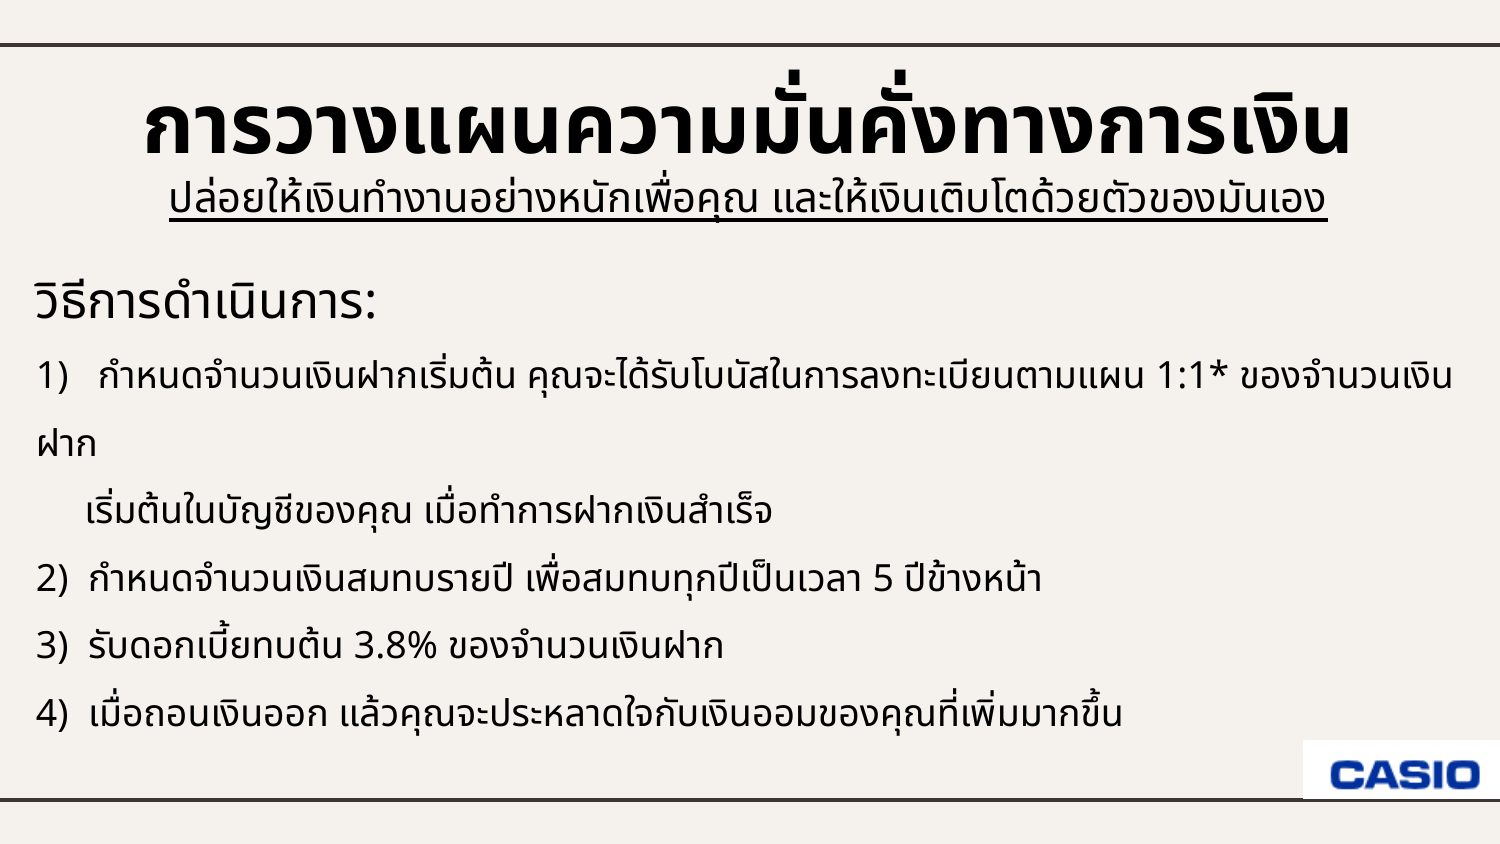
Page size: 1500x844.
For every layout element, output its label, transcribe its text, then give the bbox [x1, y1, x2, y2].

picture [1302, 740, 1500, 799]
title การวางแผนความมั่นคั่งทางการเงิน ปล่อยให้เงินทำงานอย่างหนักเพื่อคุณ และให้เงินเติบโตด้วยตัวของมันเอง [8, 55, 1488, 232]
text_box วิธีการดำเนินการ: 1) กำหนดจำนวนเงินฝากเริ่มต้น คุณจะได้รับโบนัสในการลงทะเบียนตามแผน 1:1* ของจำนวนเงินฝาก เริ่มต้นในบัญชีของคุณ เมื่อทำการฝากเงินสำเร็จ 2) กำหนดจำนวนเงินสมทบรายปี เพื่อสมทบทุกปีเป็นเวลา 5 ปีข้างหน้า 3) รับดอกเบี้ยทบต้น 3.8% ของจำนวนเงินฝาก 4) เมื่อถอนเงินออก แล้วคุณจะประหลาดใจกับเงินออมของคุณที่เพิ่มมากขึ้น [20, 231, 1476, 742]
